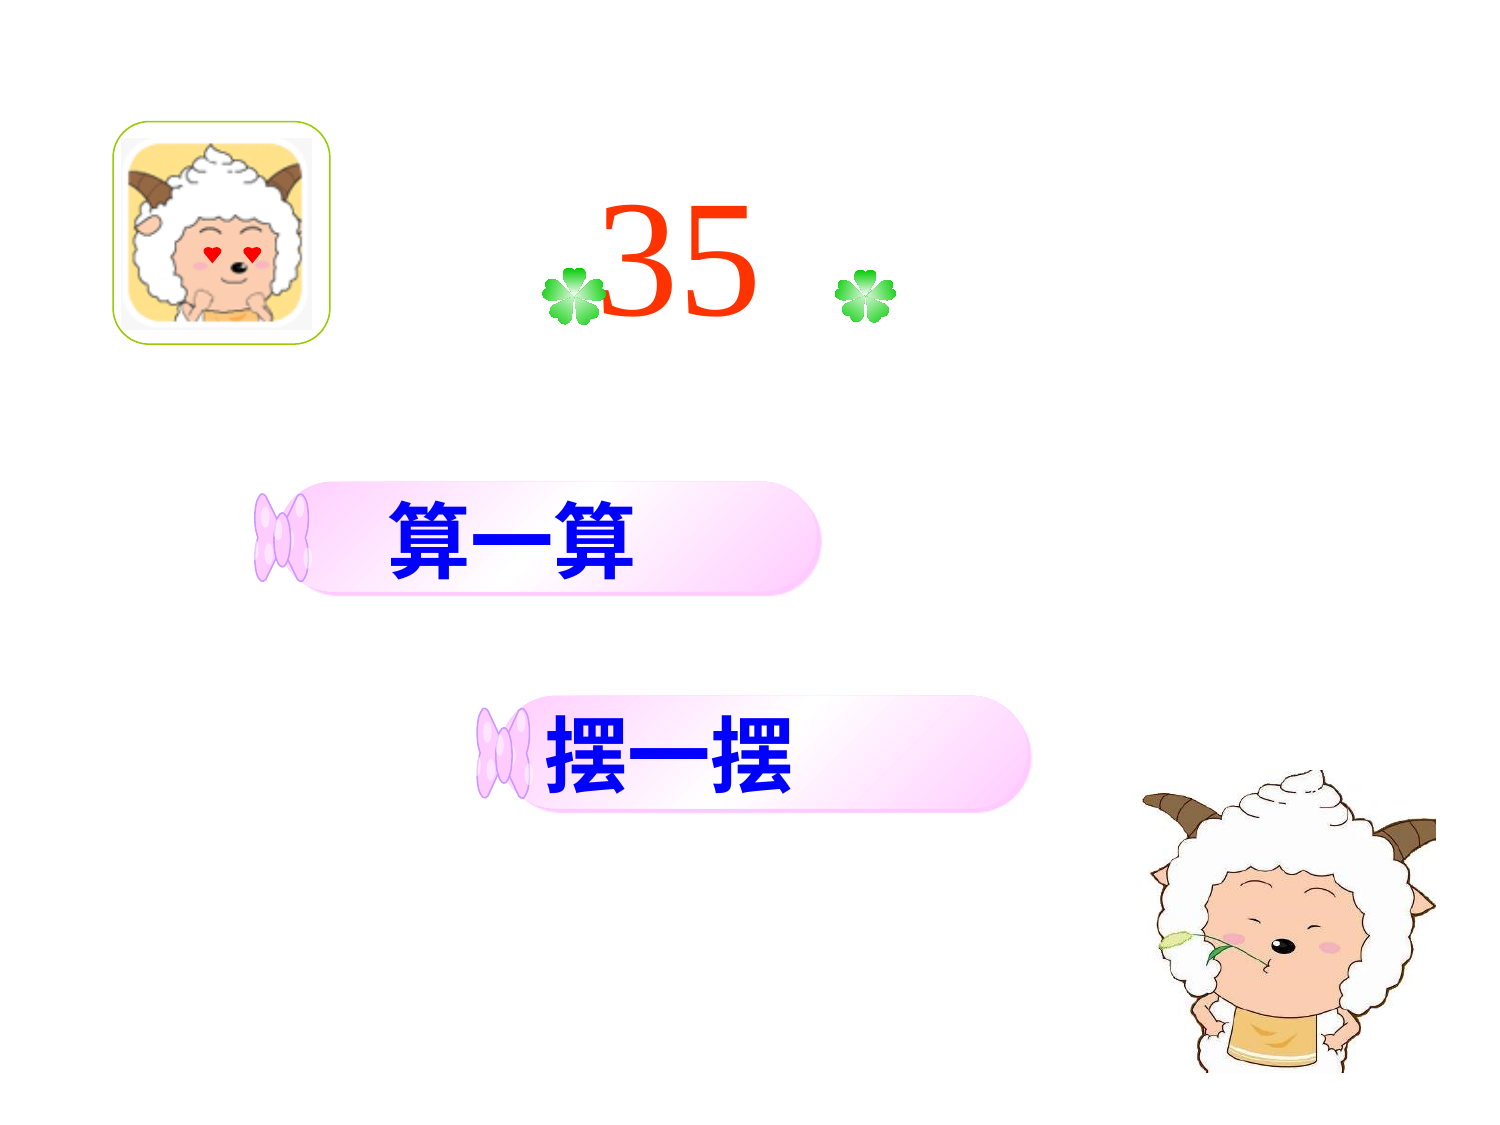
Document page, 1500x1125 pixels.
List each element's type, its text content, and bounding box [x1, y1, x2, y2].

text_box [543, 267, 605, 324]
picture [1133, 770, 1436, 1073]
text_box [112, 121, 330, 345]
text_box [835, 269, 896, 321]
text_box [74, 246, 1353, 938]
text_box 35 [580, 157, 861, 340]
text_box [249, 481, 817, 651]
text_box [472, 695, 1028, 811]
